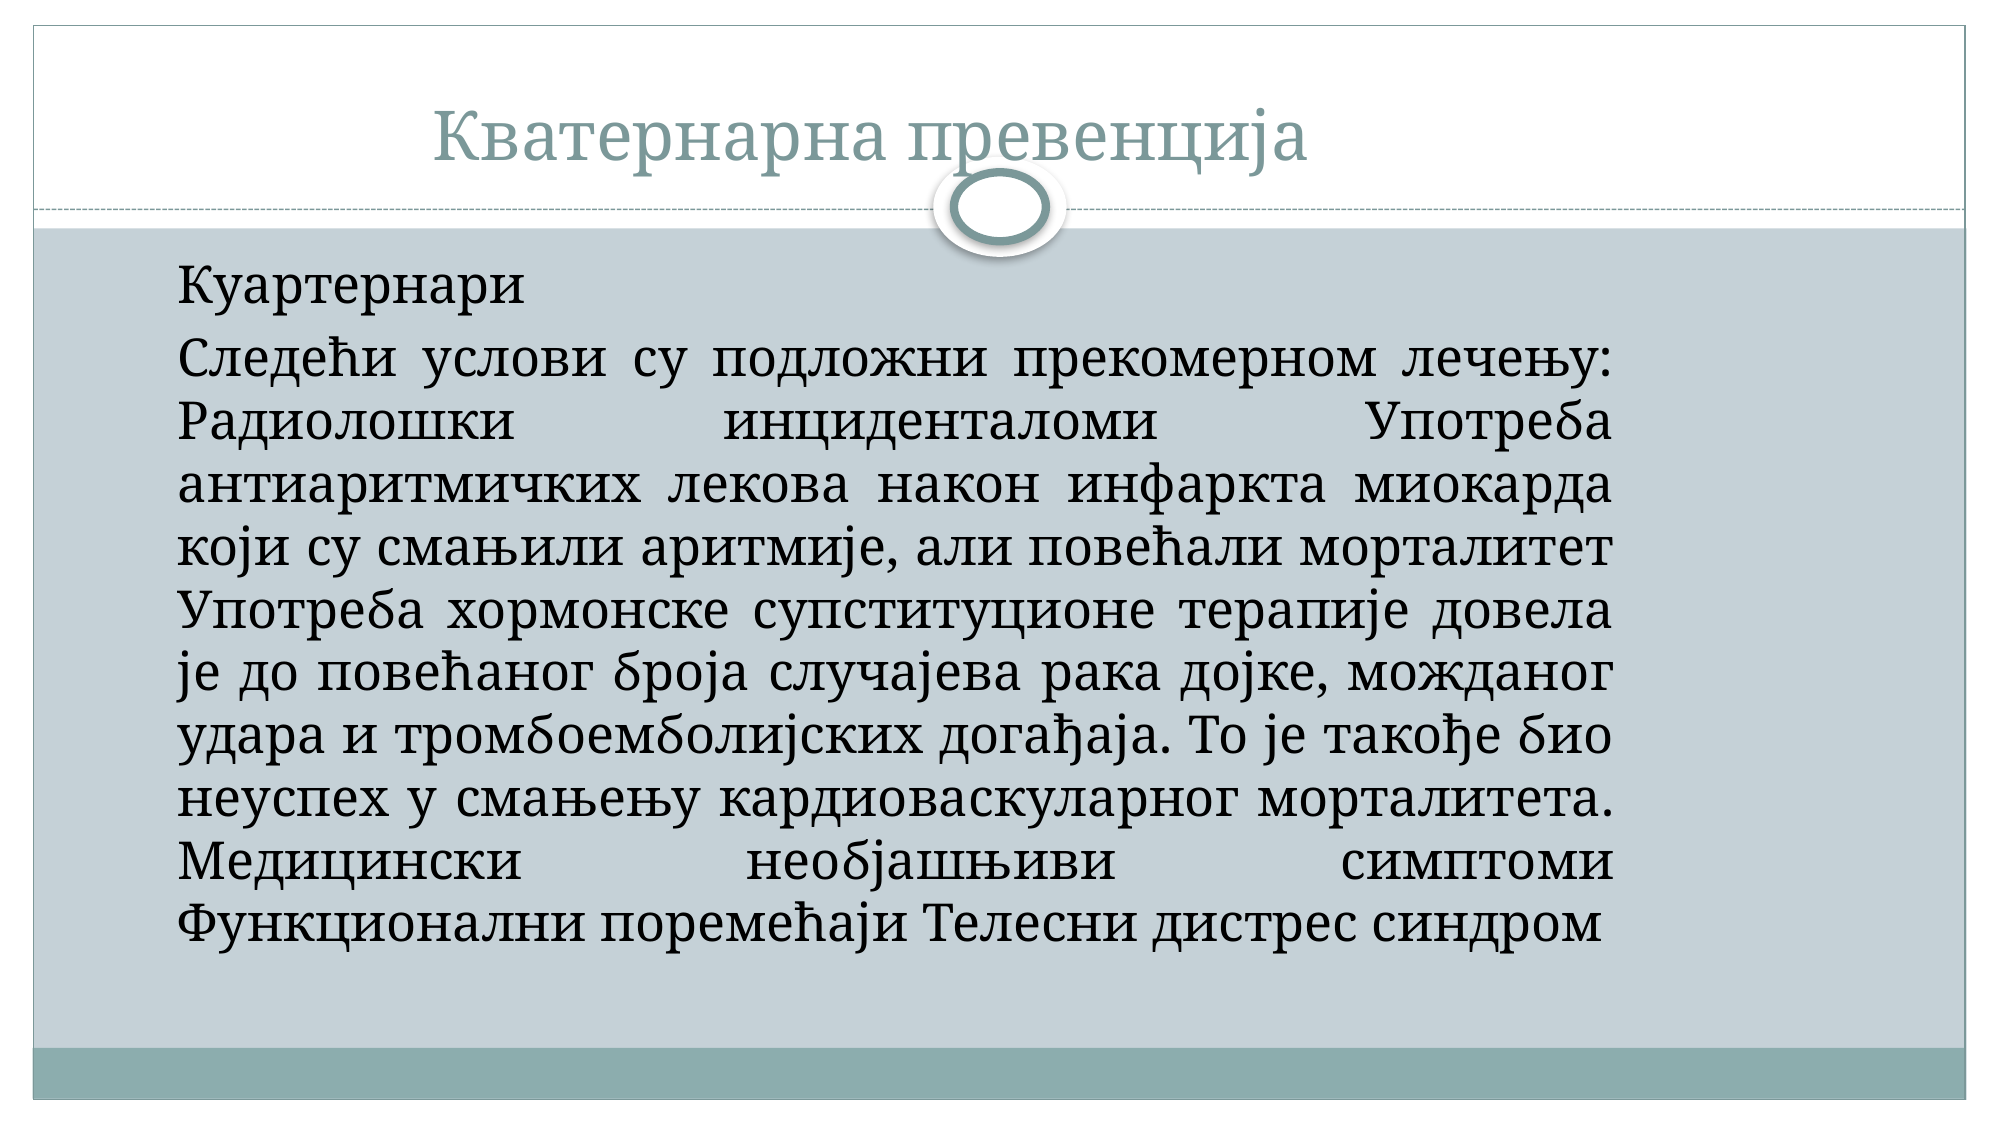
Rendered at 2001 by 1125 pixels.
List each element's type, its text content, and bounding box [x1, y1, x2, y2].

title Кватернарна превенција [99, 34, 1643, 264]
list Куартернари Следећи услови су подложни прекомерном лечењу: Радиолошки инциденталоми Употреба антиаритмичких лекова након инфаркта миокарда који су смањили аритмије, али повећали морталитет Употреба хормонске супституционе терапије довела је до повећаног броја случајева рака дојке, можданог удара и тромбоемболијских догађаја. То је такође био неуспех у смањењу кардиоваскуларног морталитета. Медицински необјашњиви симптоми Функционални поремећаји Телесни дистрес синдром [162, 244, 1631, 981]
